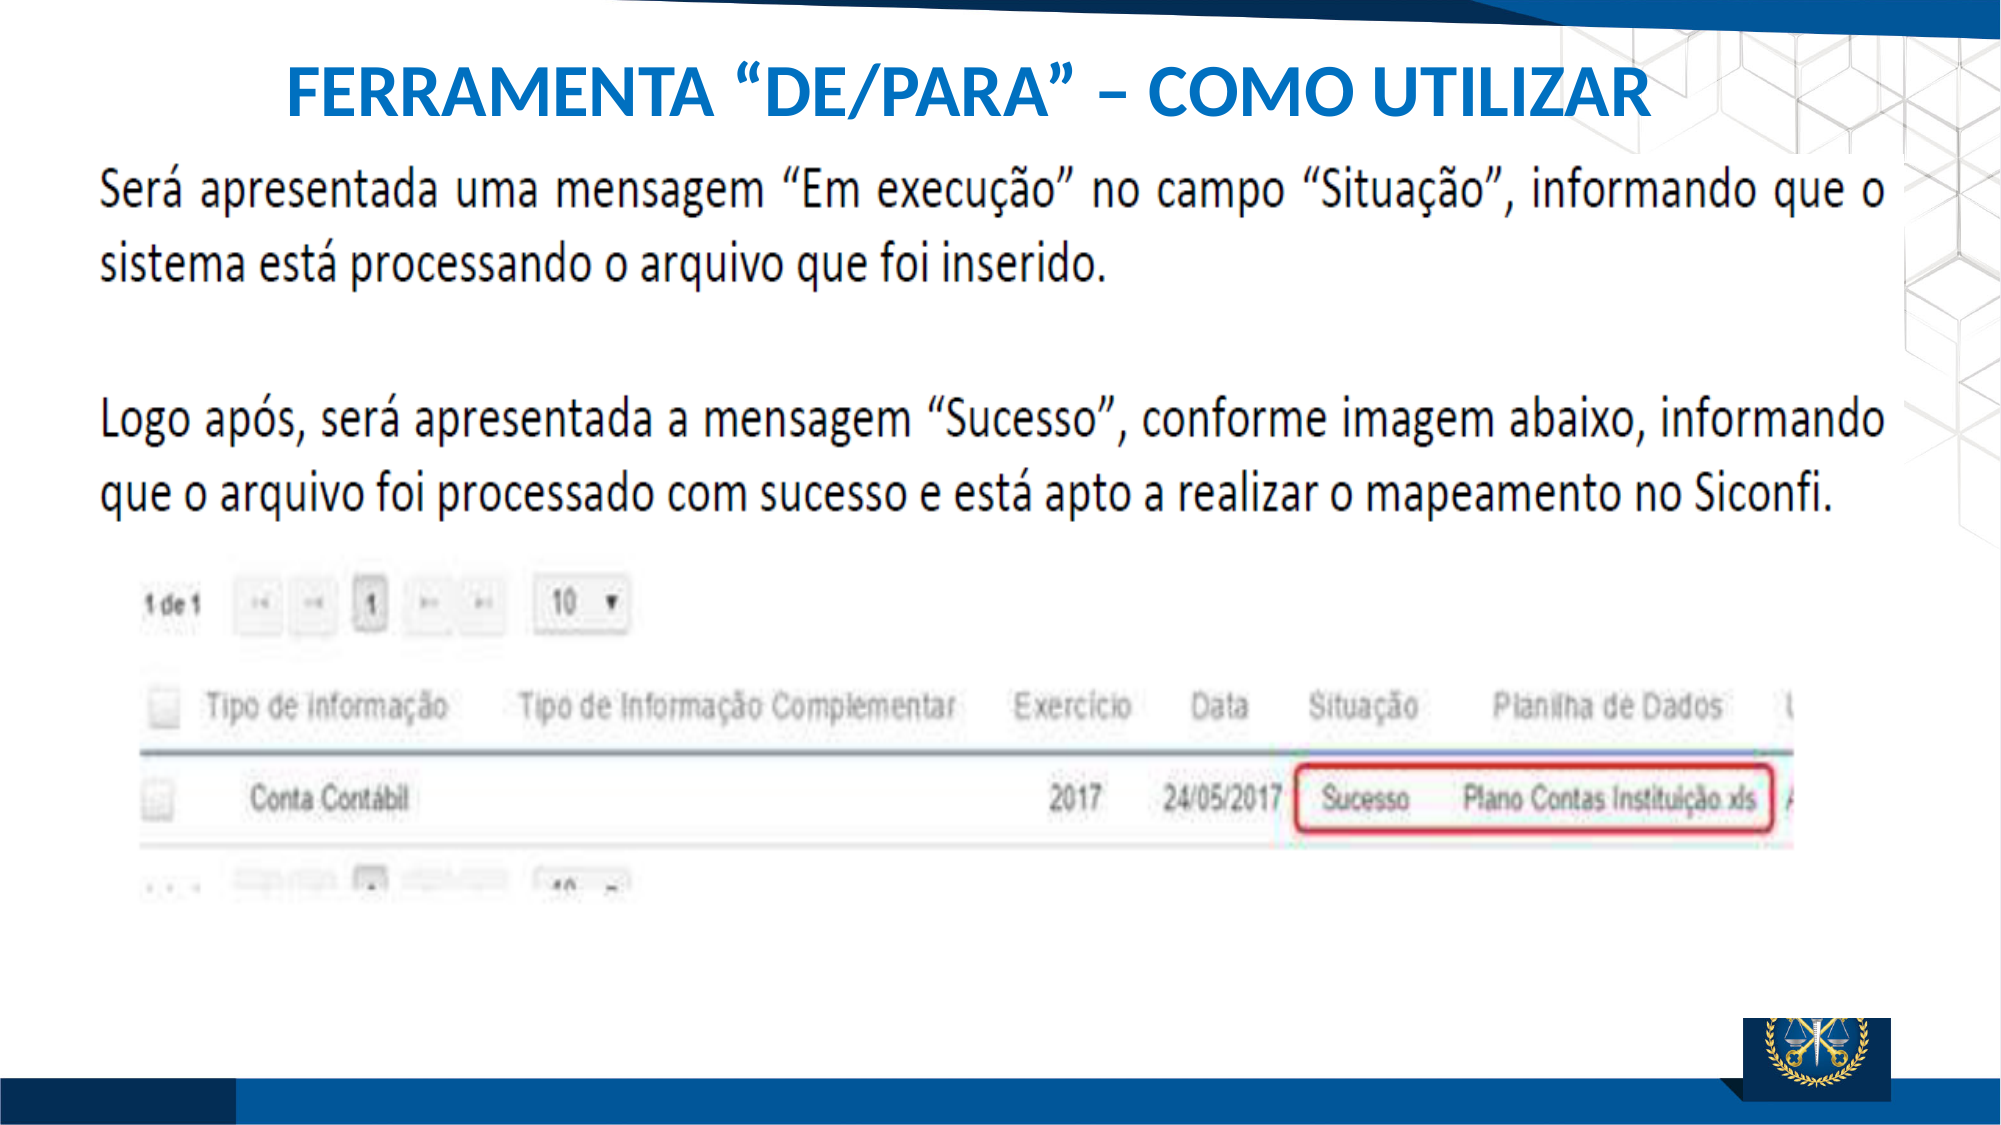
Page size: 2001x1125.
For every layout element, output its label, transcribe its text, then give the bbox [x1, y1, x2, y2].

text_box FERRAMENTA “DE/PARA” – COMO UTILIZAR [183, 33, 1758, 139]
picture [0, 0, 2001, 1125]
text_box [14, 48, 1926, 185]
